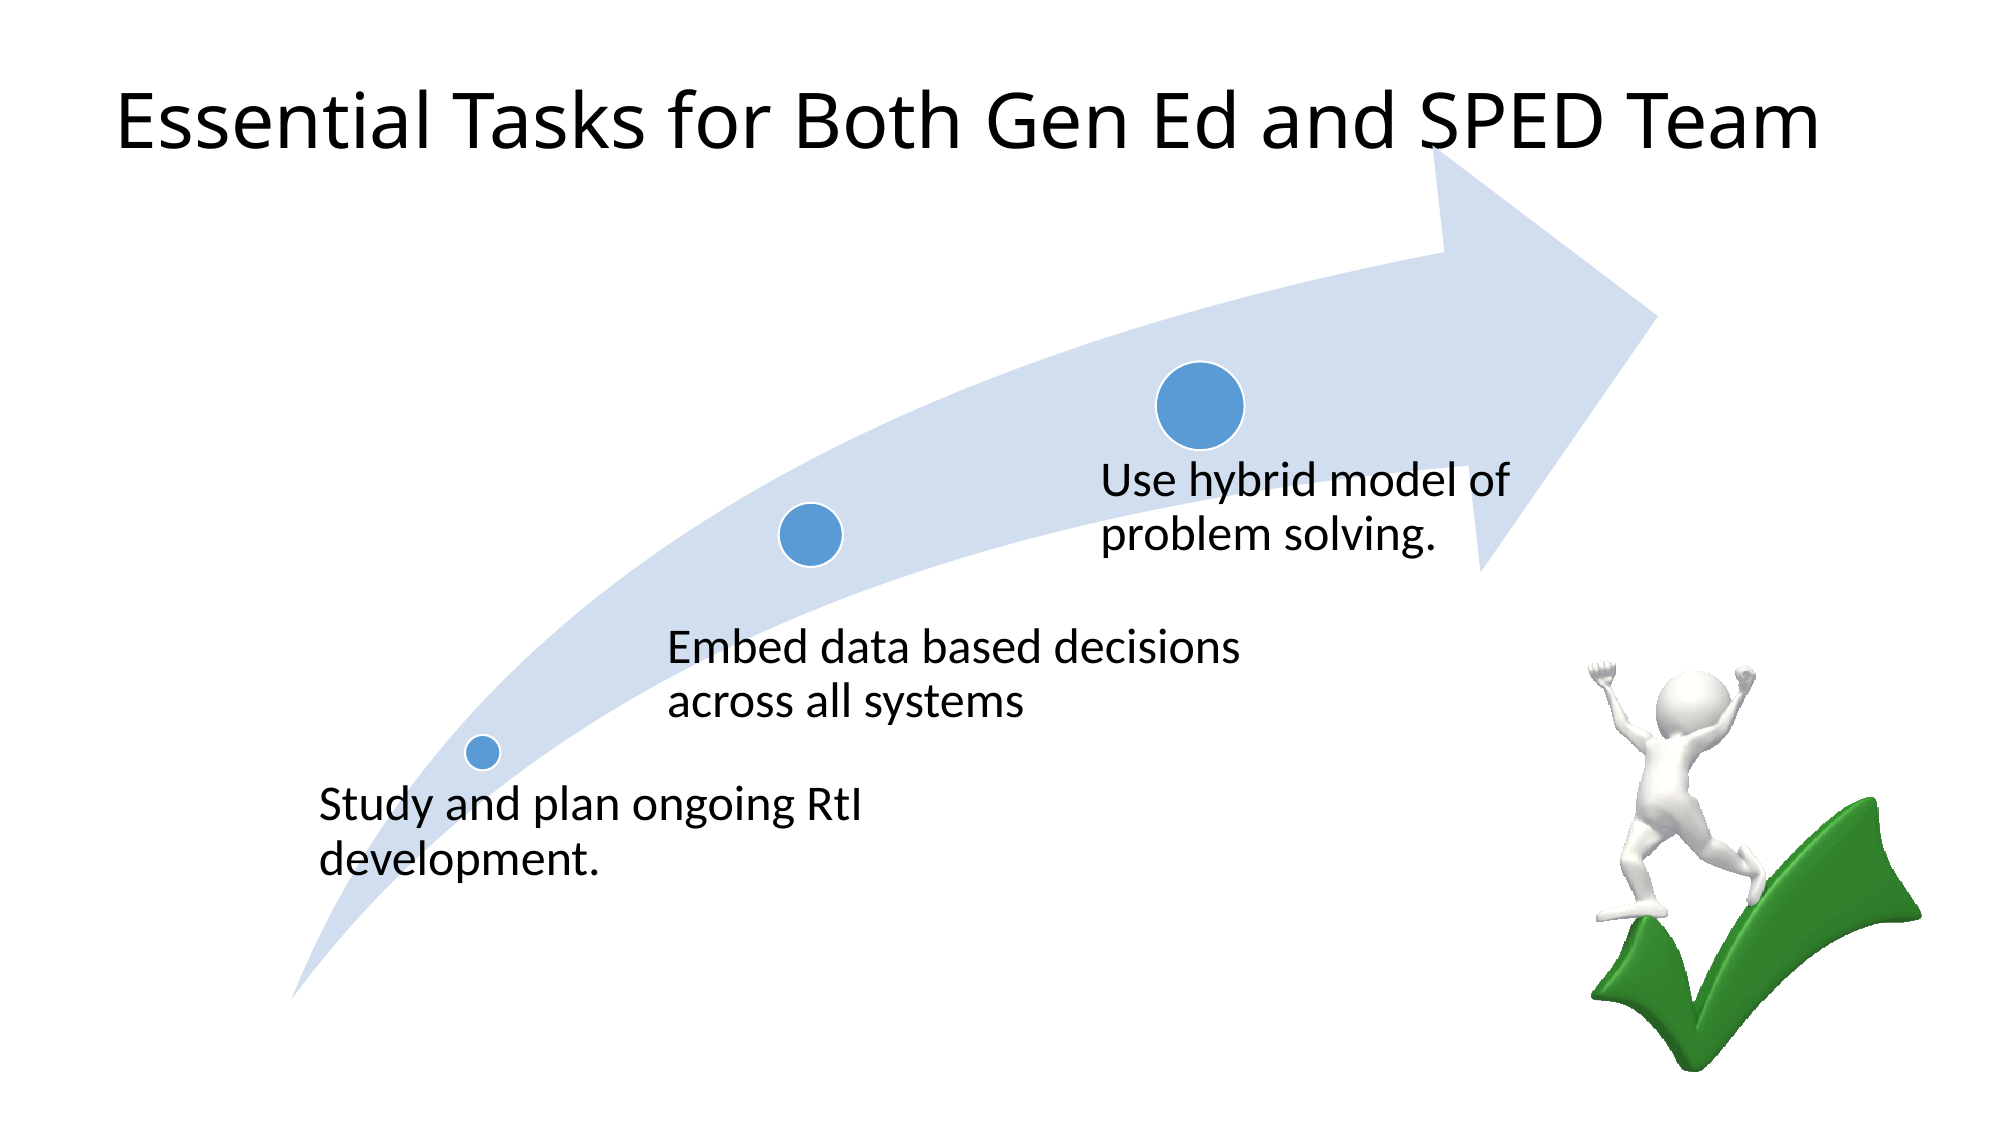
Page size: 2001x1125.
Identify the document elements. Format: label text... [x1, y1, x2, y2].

title Essential Tasks for Both Gen Ed and SPED Team [99, 45, 1850, 201]
picture [1449, 629, 2000, 1125]
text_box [299, 117, 1667, 1030]
